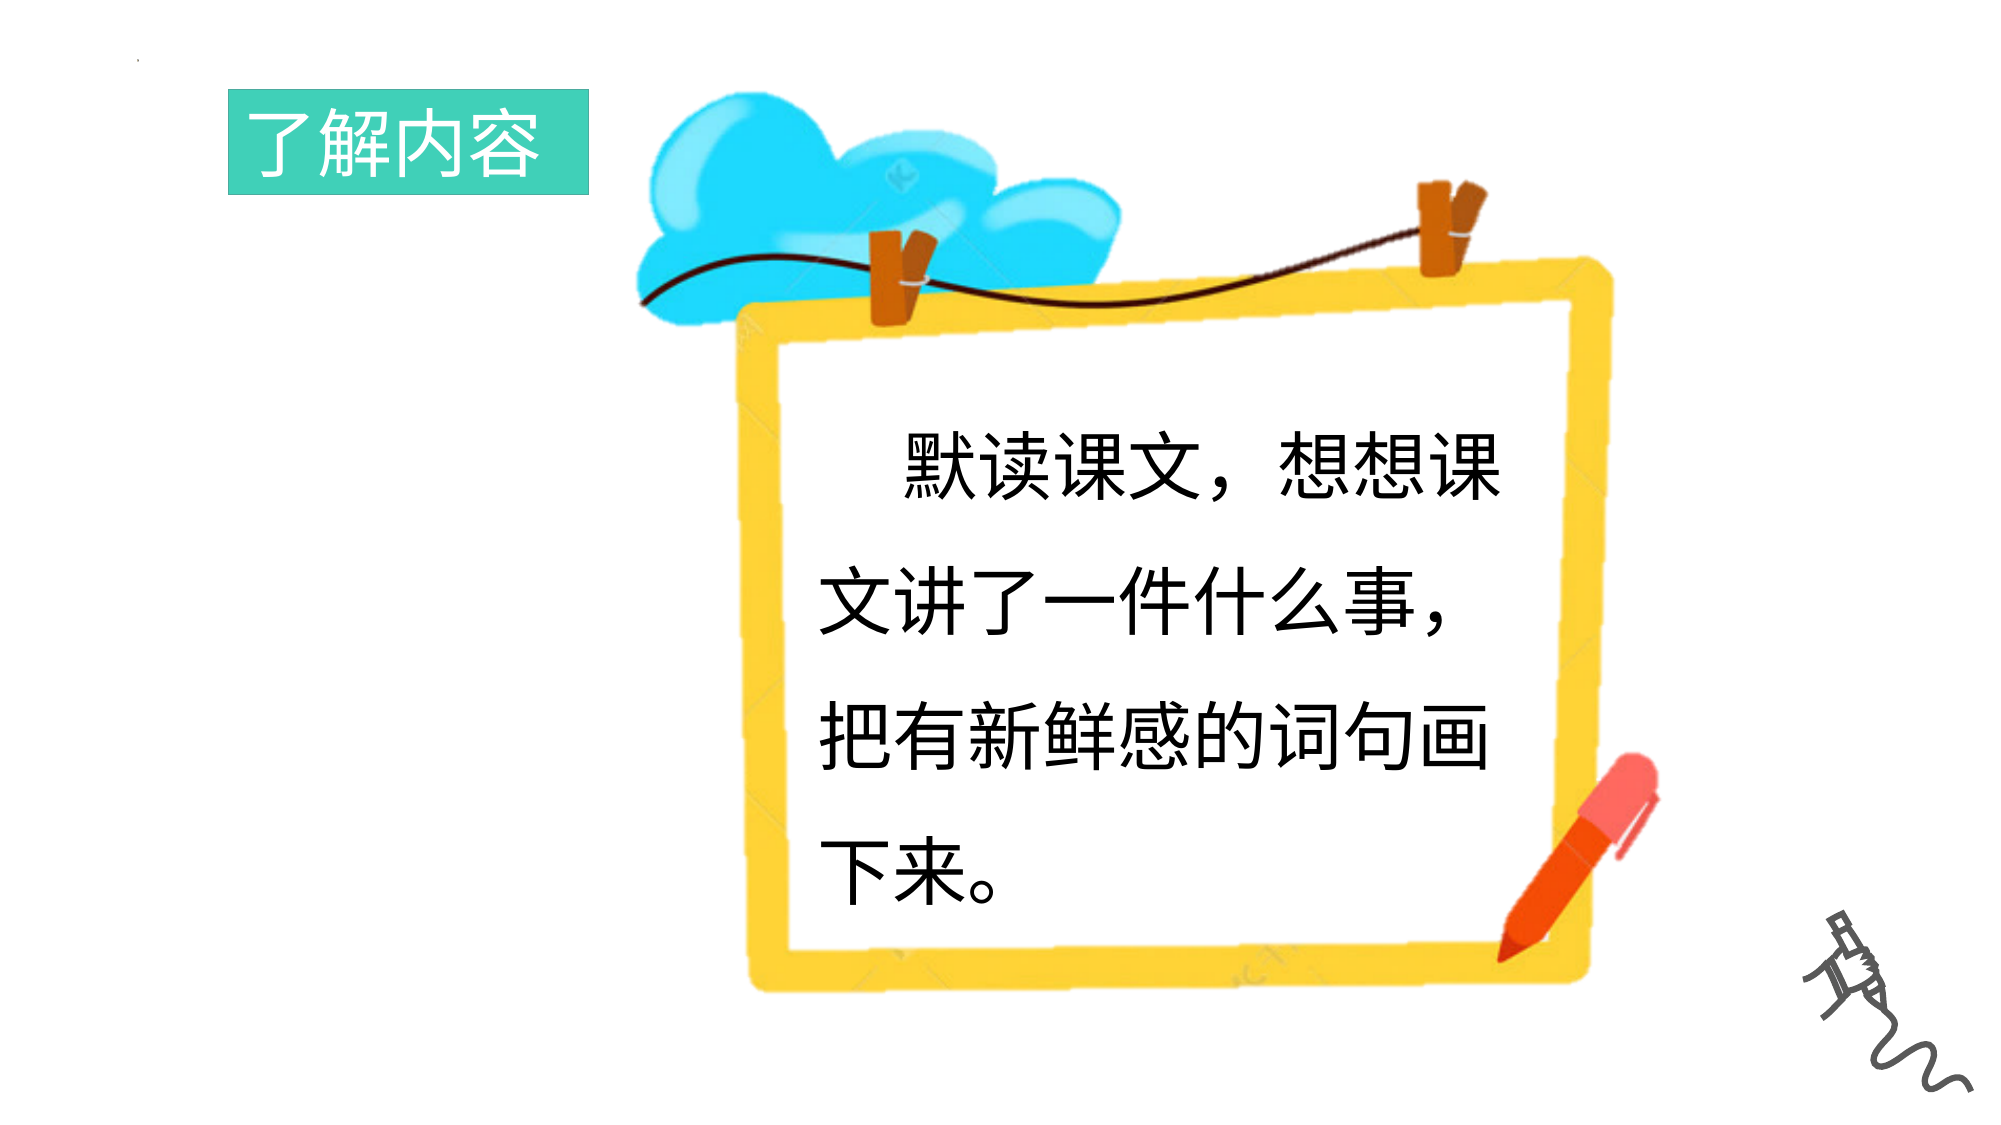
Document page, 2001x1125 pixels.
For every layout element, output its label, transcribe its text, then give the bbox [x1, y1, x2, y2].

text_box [1809, 915, 1950, 1115]
text_box 了解内容 [228, 89, 589, 195]
picture [621, 89, 1755, 997]
